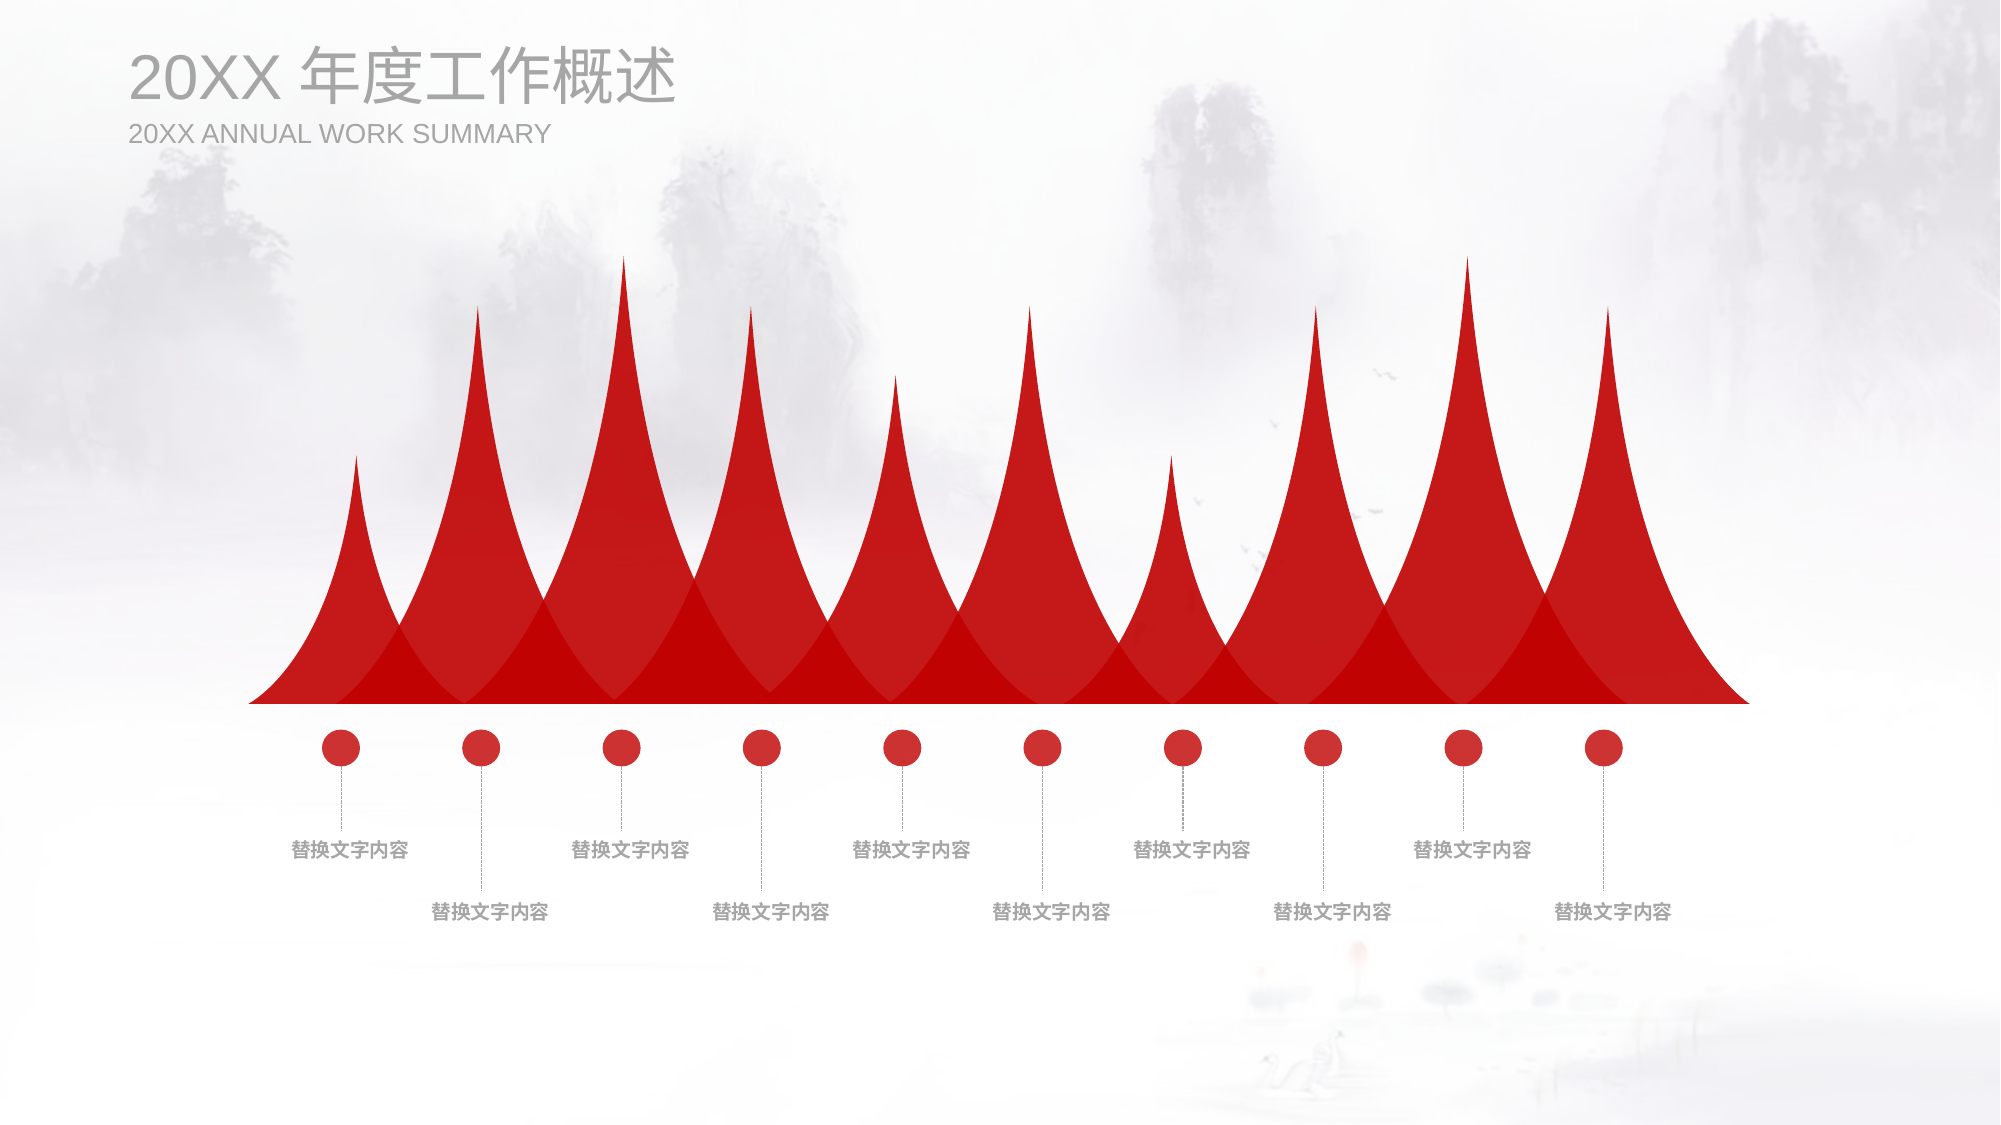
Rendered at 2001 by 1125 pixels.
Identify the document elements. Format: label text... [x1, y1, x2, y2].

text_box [1272, 729, 1393, 924]
text_box [753, 374, 958, 704]
text_box [1308, 256, 1627, 704]
text_box 20XX ANNUAL WORK SUMMARY [128, 115, 565, 149]
text_box [1174, 305, 1384, 704]
text_box [464, 256, 769, 704]
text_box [430, 729, 551, 924]
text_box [711, 729, 832, 924]
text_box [571, 729, 691, 862]
text_box [399, 305, 543, 703]
text_box [887, 305, 1118, 704]
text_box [1132, 729, 1253, 862]
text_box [1413, 729, 1533, 862]
text_box [694, 305, 828, 692]
text_box [248, 455, 464, 704]
text_box 20XX年度工作概述 [128, 36, 743, 113]
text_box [290, 729, 411, 862]
text_box [1545, 305, 1750, 704]
text_box [1063, 455, 1225, 704]
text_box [851, 729, 972, 862]
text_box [1553, 729, 1674, 924]
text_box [992, 729, 1112, 924]
